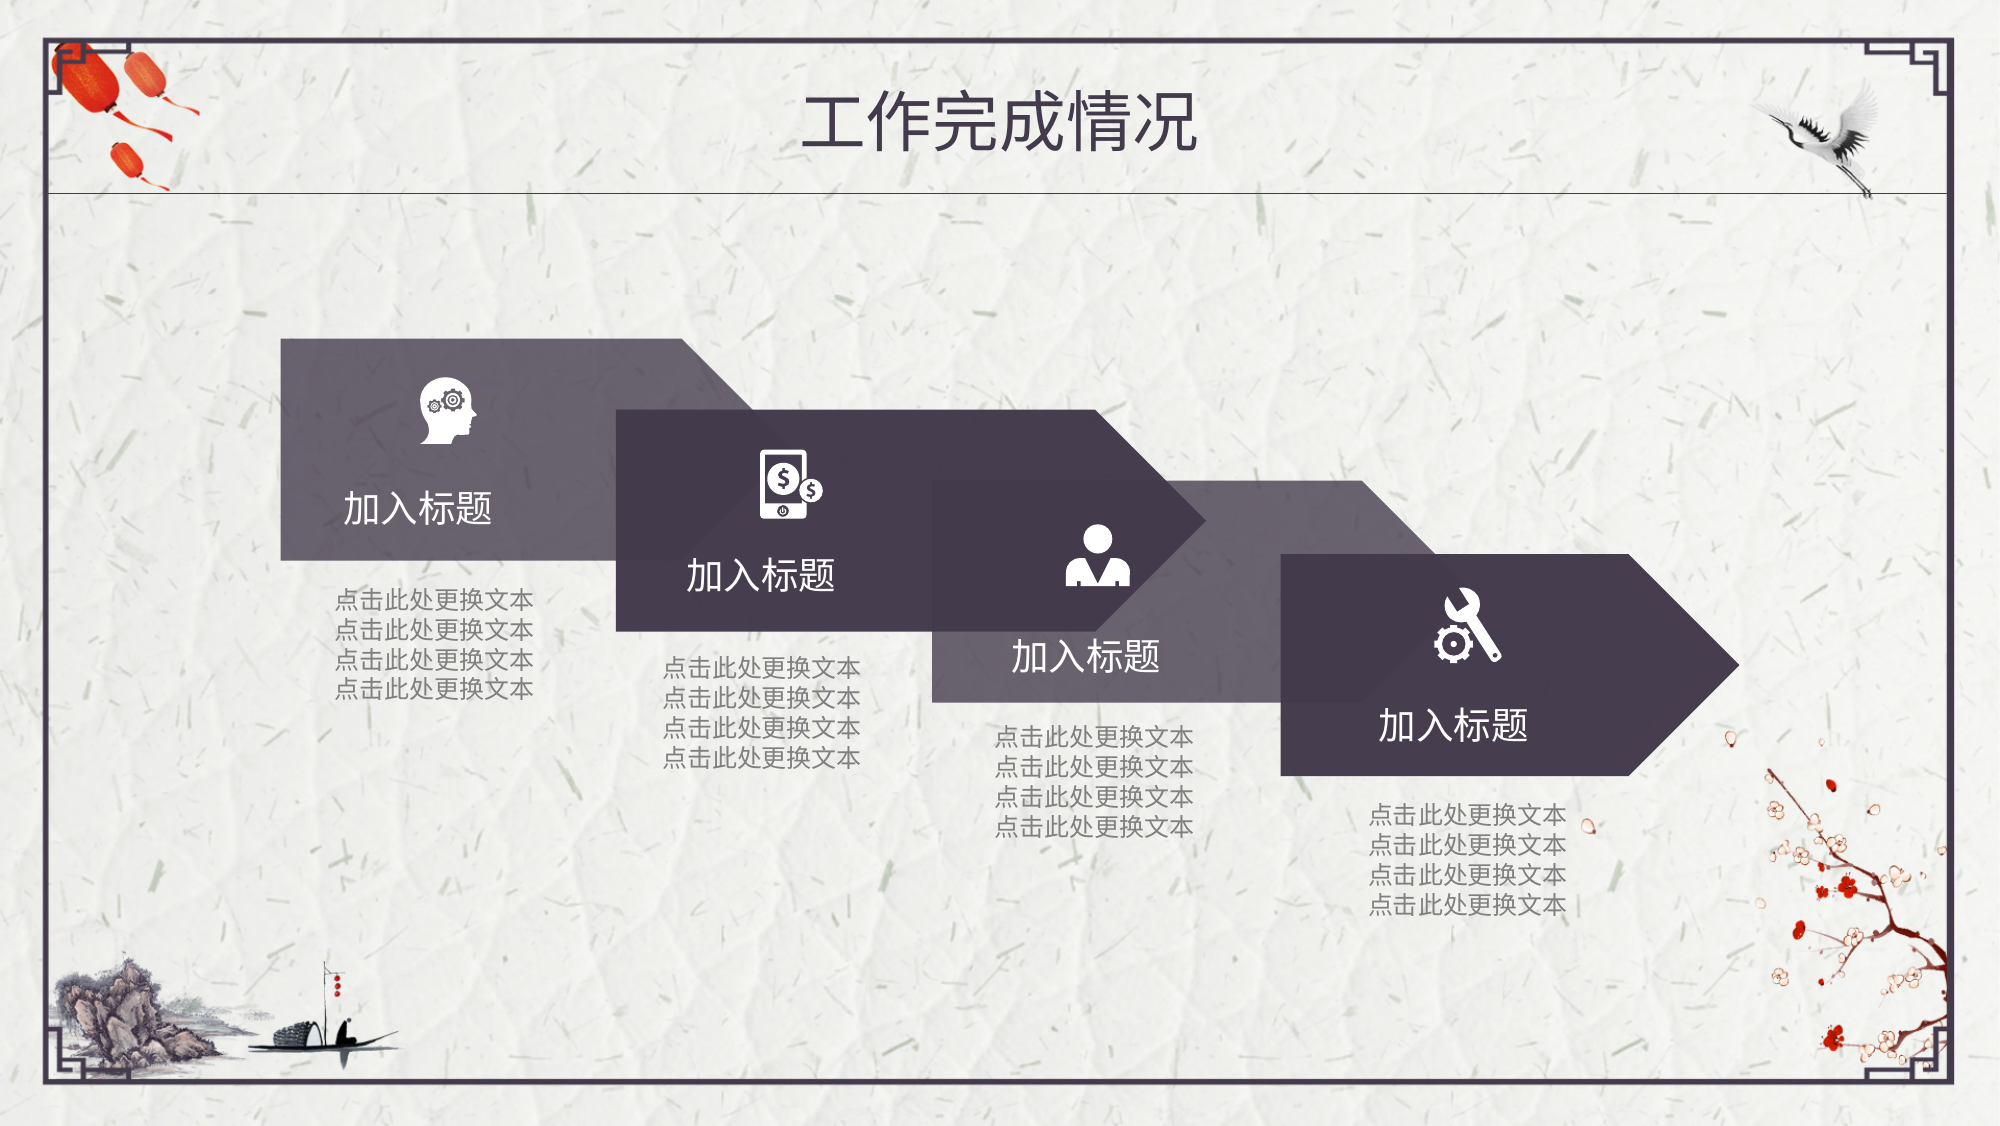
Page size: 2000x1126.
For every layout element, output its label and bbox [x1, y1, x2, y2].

picture [0, 0, 2000, 1126]
text_box [280, 338, 1740, 959]
text_box [47, 79, 1948, 194]
